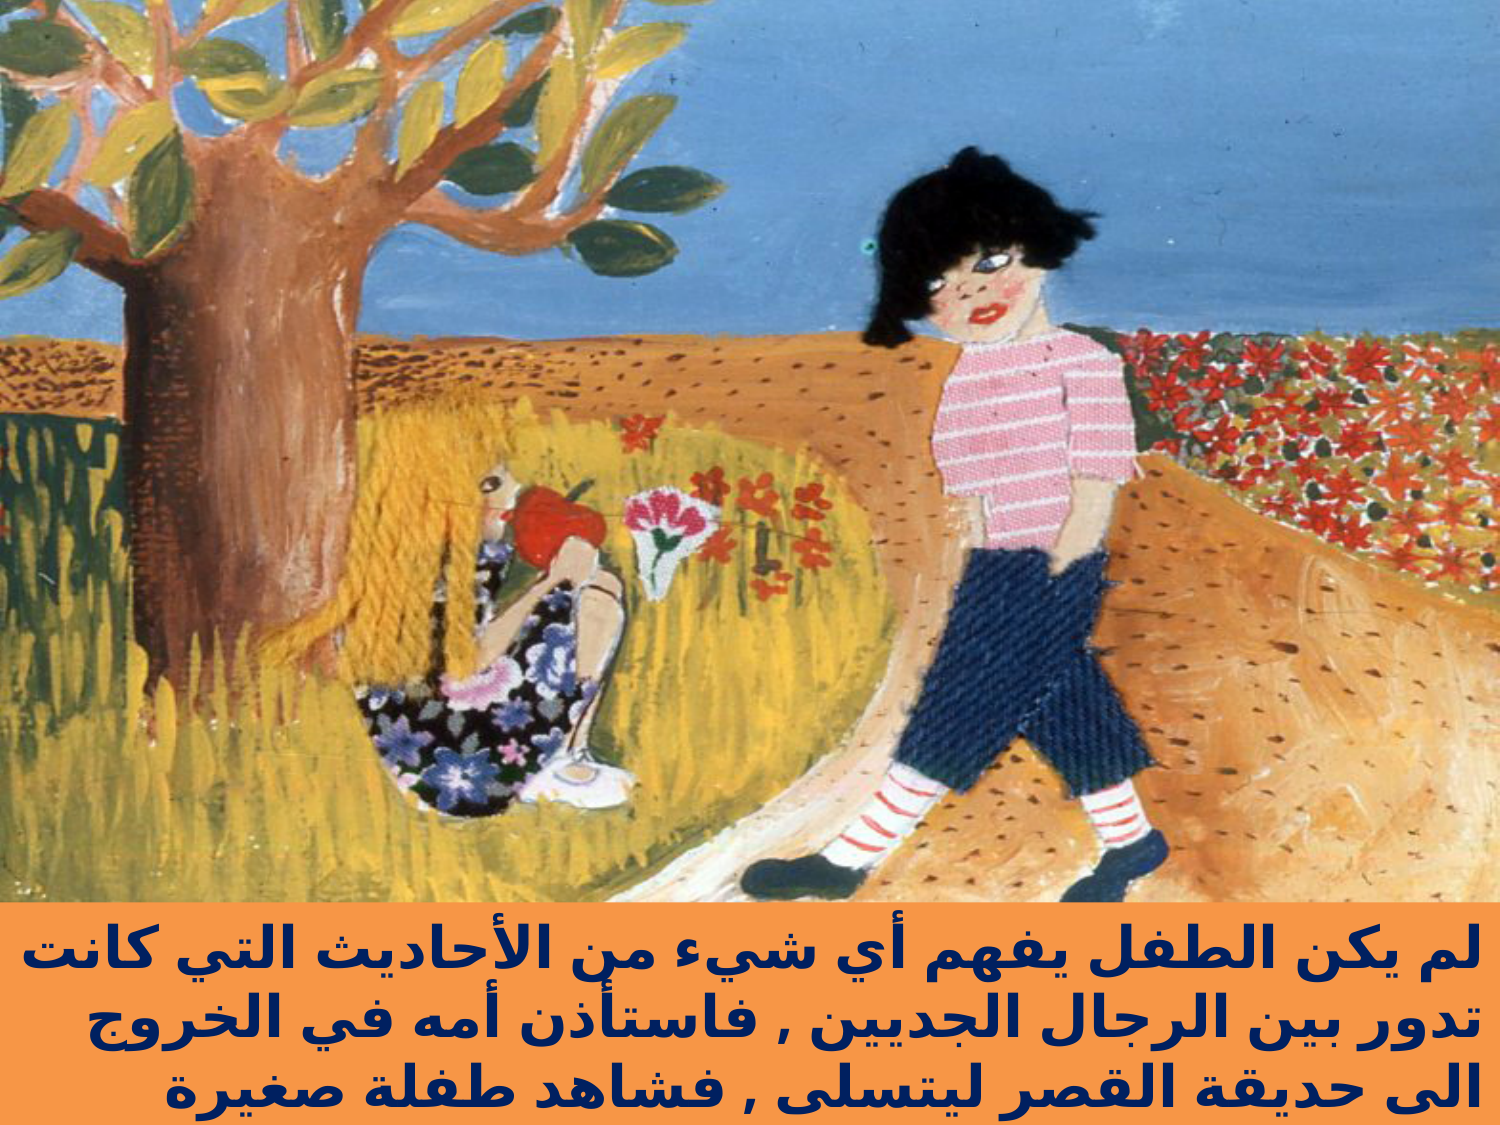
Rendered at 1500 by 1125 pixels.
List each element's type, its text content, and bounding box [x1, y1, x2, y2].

text_box لم يكن الطفل يفهم أي شيء من الأحاديث التي كانت تدور بين الرجال الجديين , فاستأذن أمه في الخروج الى حديقة القصر ليتسلى , فشاهد طفلة صغيرة جالسة تحت شجرة سرو فاقترب منها ... [0, 909, 1500, 1125]
picture [0, 0, 1500, 903]
